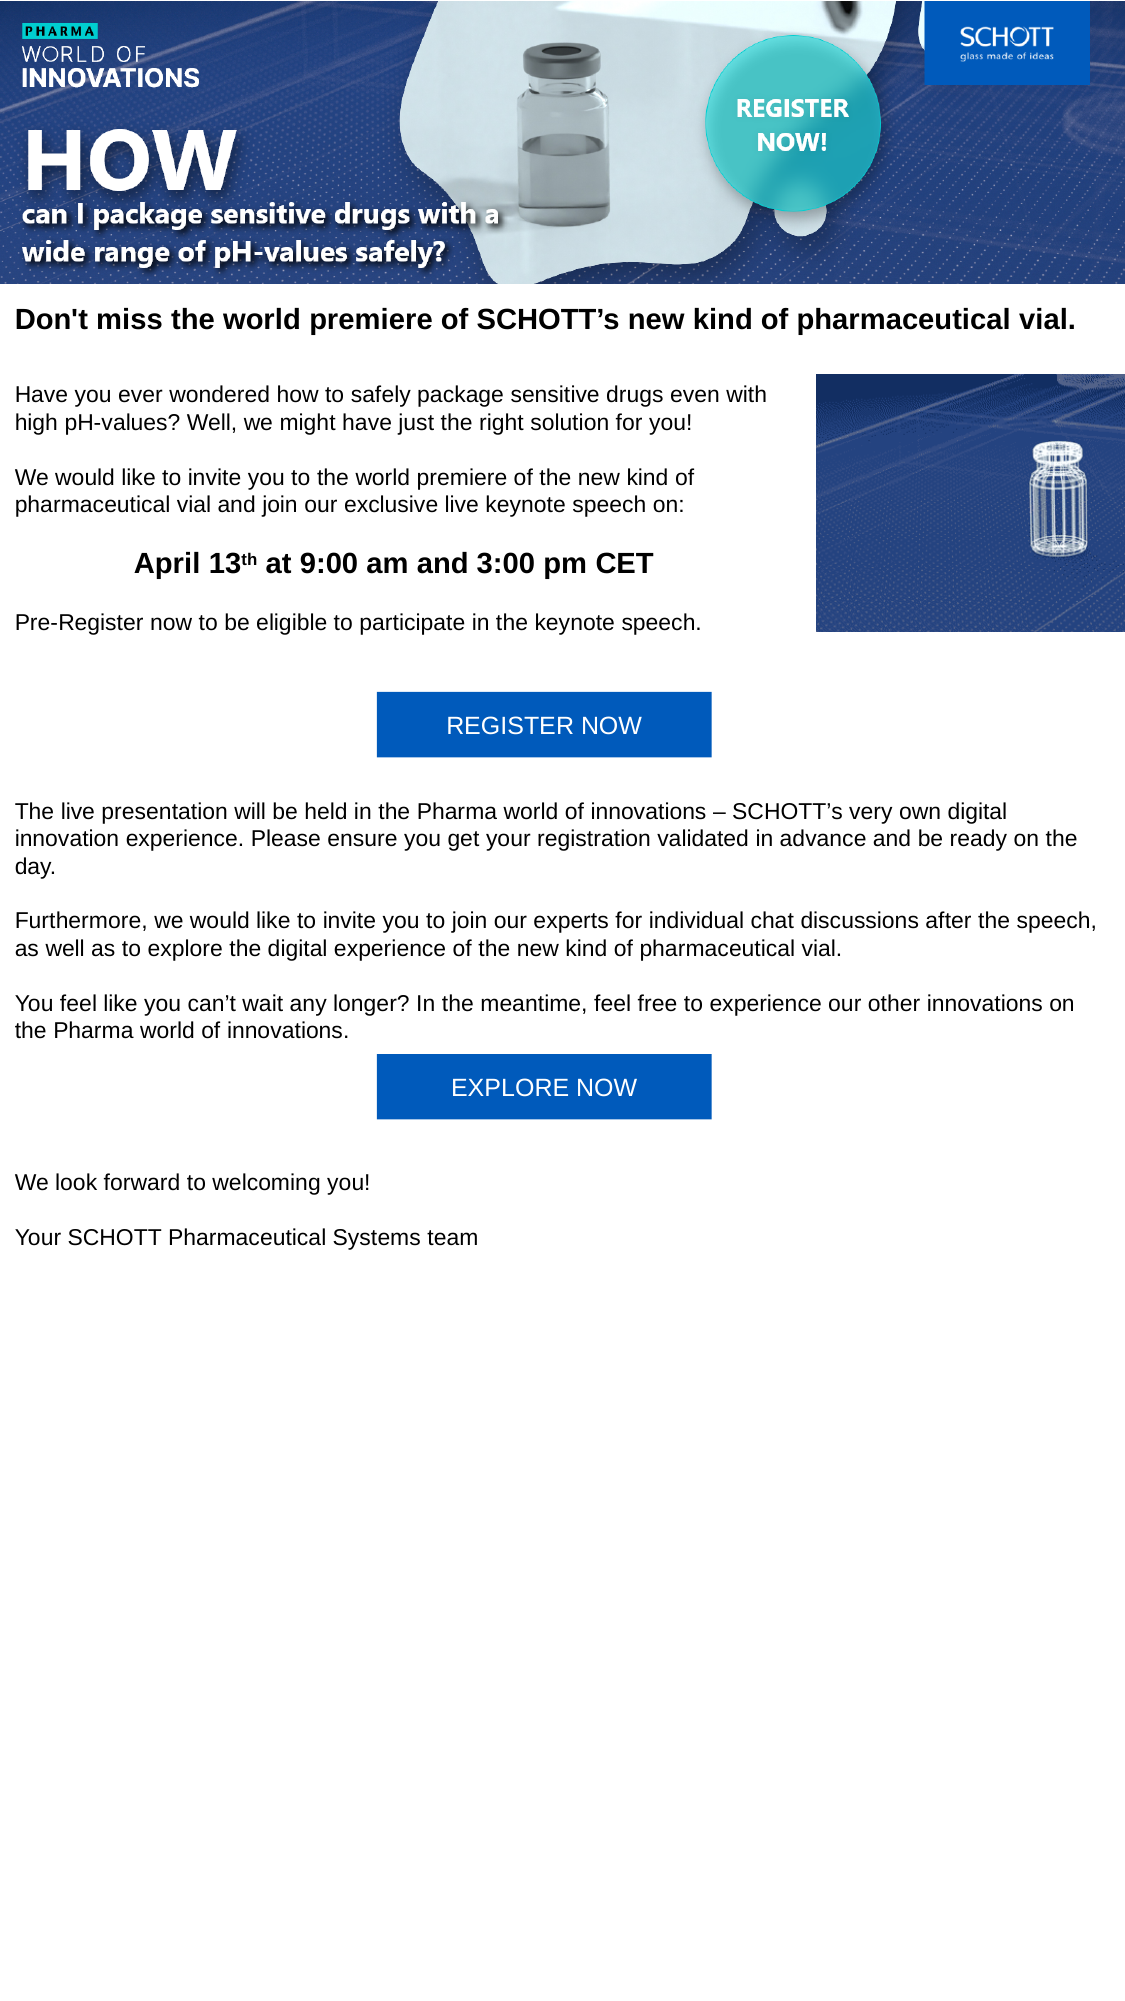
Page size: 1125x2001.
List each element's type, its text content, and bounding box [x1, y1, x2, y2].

text_box EXPLORE NOW [376, 1053, 713, 1120]
text_box Have you ever wondered how to safely package sensitive drugs even with high pH-values? Well, we might have just the right solution for you! We would like to invite you to the world premiere of the new kind of pharmaceutical vial and join our exclusive live keynote speech on: April 13th at 9:00 am and 3:00 pm CET Pre-Register now to be eligible to participate in the keynote speech. [0, 372, 797, 725]
text_box Don't miss the world premiere of SCHOTT’s new kind of pharmaceutical vial. [0, 293, 1125, 343]
picture [0, 1, 1125, 284]
text_box REGISTER NOW [376, 691, 713, 758]
text_box We look forward to welcoming you! Your SCHOTT Pharmaceutical Systems team [0, 1160, 1125, 1258]
picture [815, 374, 1125, 632]
text_box The live presentation will be held in the Pharma world of innovations – SCHOTT’s very own digital innovation experience. Please ensure you get your registration validated in advance and be ready on the day. Furthermore, we would like to invite you to join our experts for individual chat discussions after the speech, as well as to explore the digital experience of the new kind of pharmaceutical vial. You feel like you can’t wait any longer? In the meantime, feel free to experience our other innovations on the Pharma world of innovations. [0, 788, 1125, 1079]
